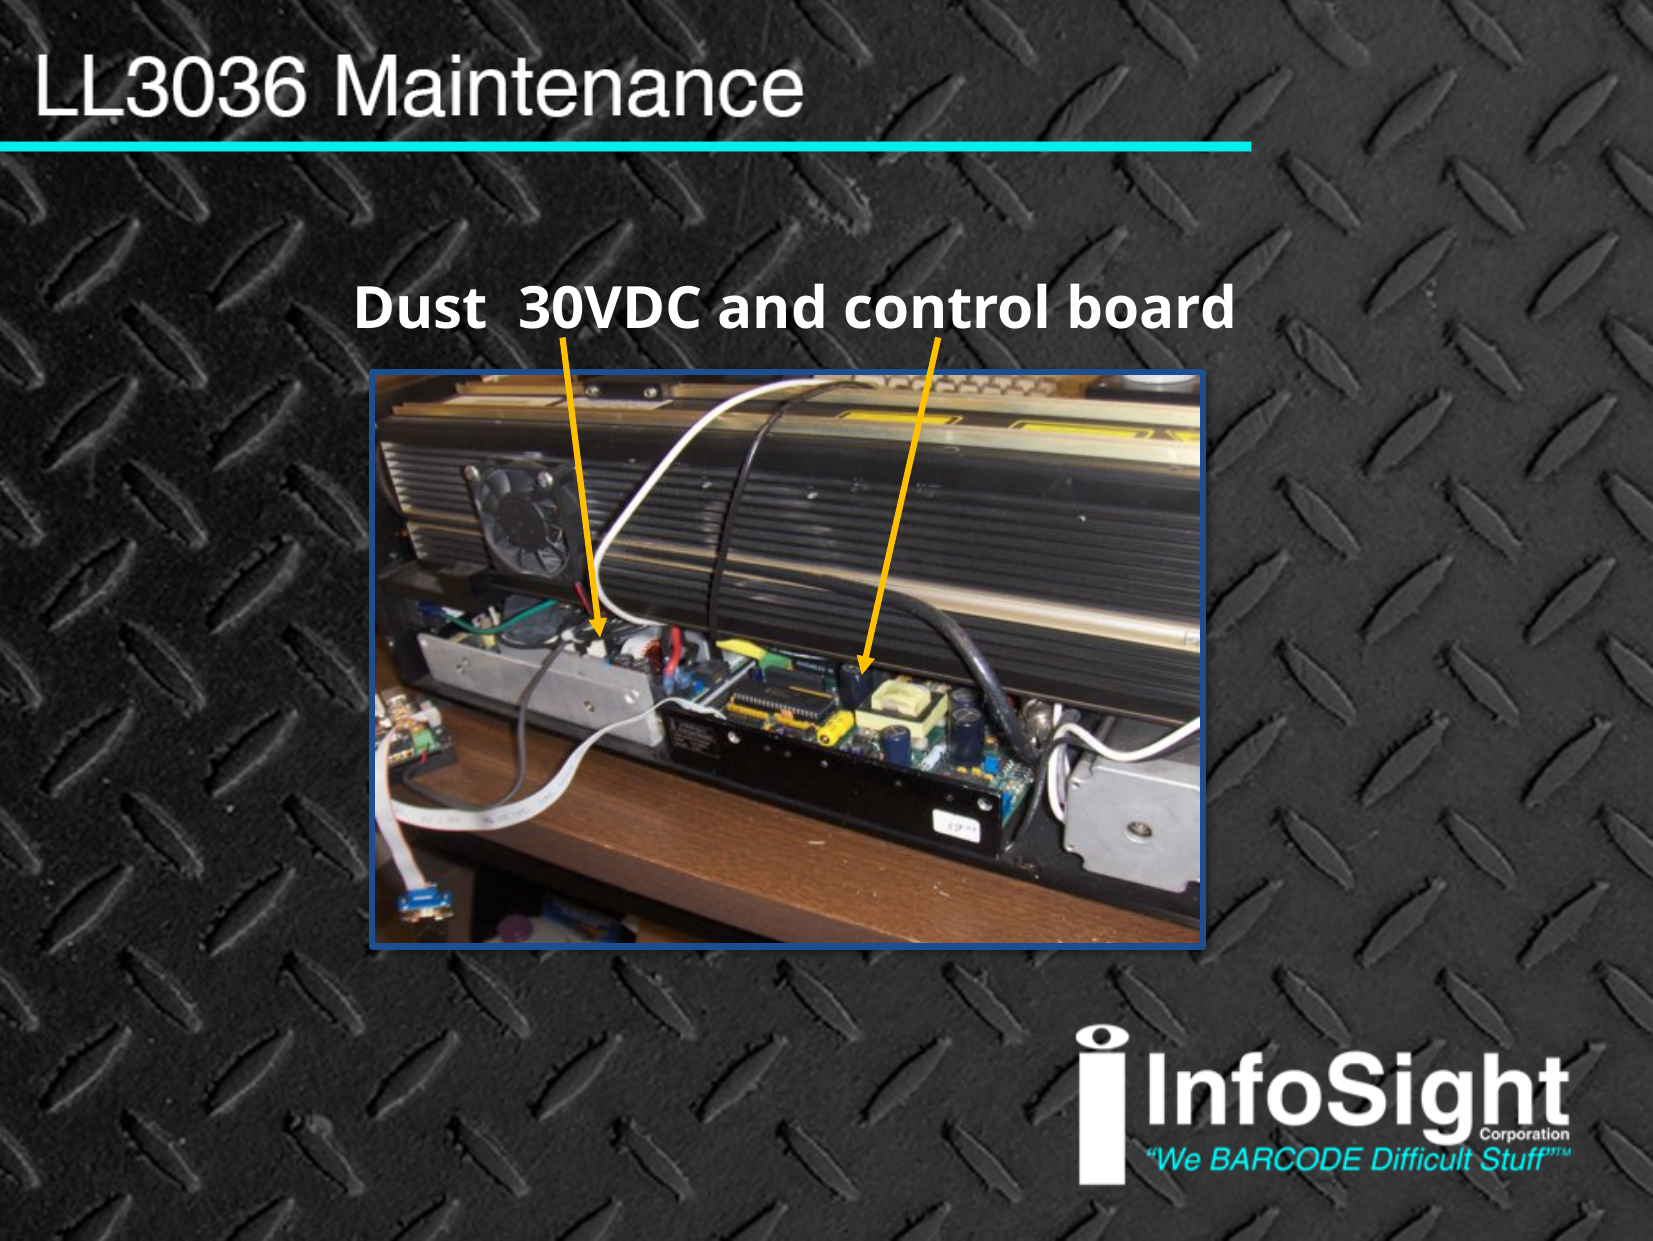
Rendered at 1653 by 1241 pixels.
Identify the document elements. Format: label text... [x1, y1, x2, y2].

text_box Dust 30VDC and control board [337, 265, 1350, 338]
picture [0, 0, 1653, 1241]
